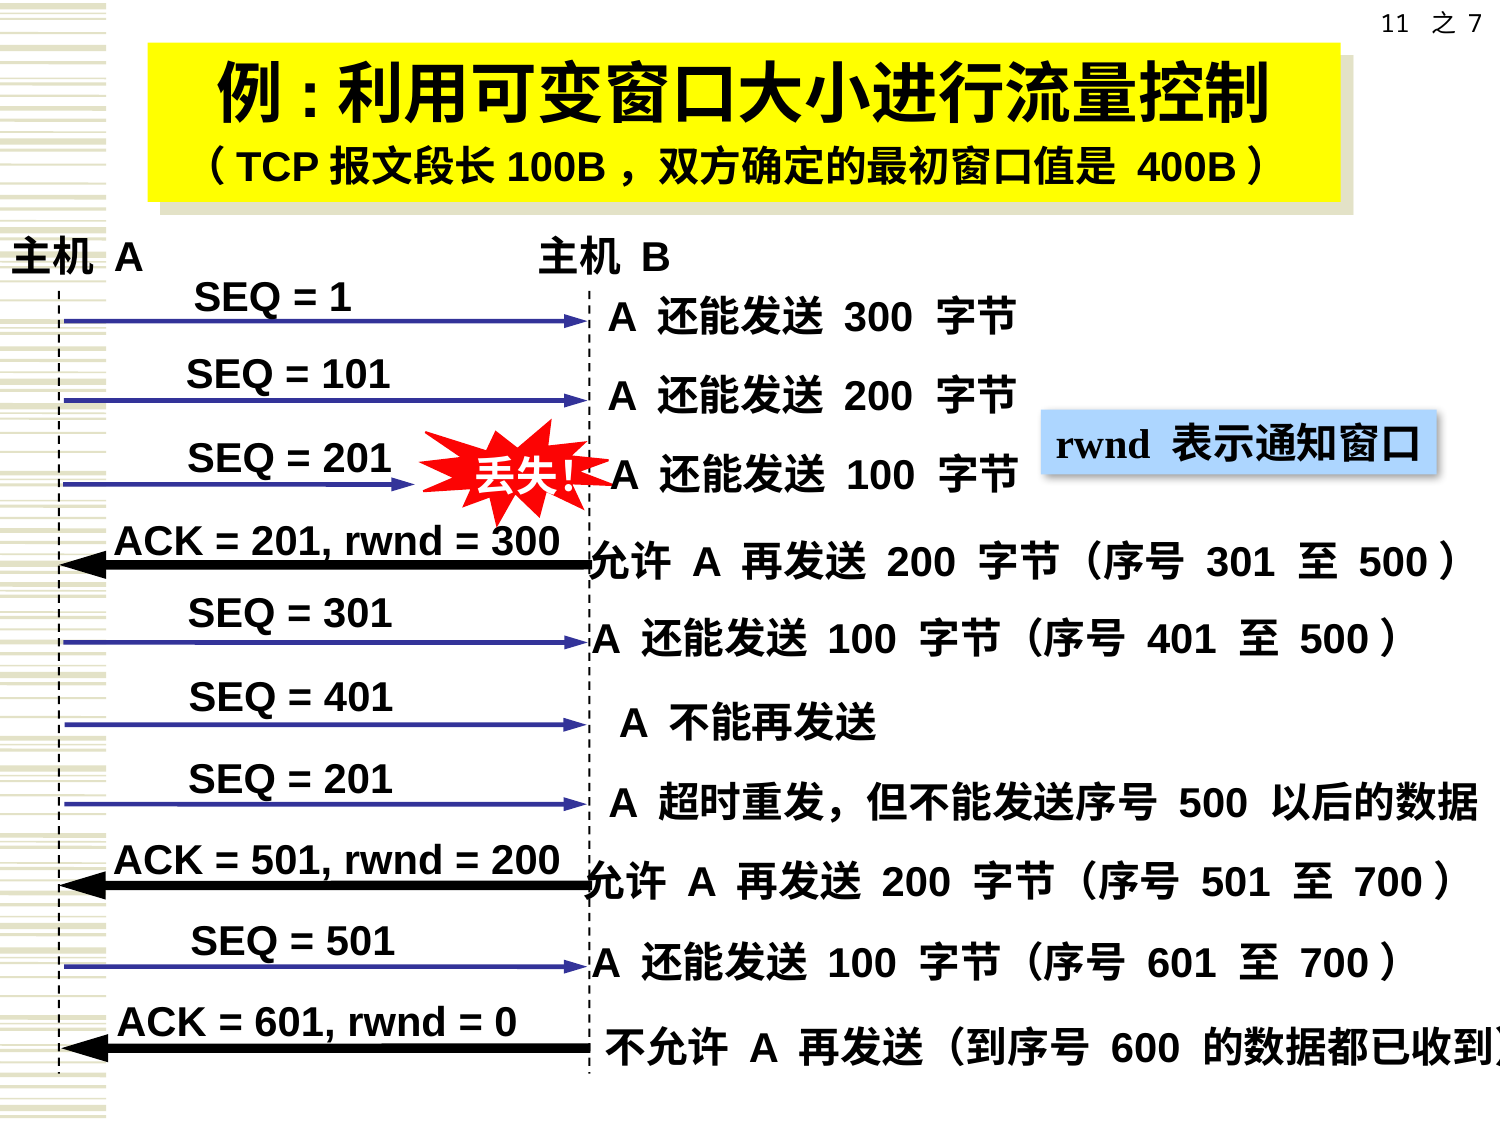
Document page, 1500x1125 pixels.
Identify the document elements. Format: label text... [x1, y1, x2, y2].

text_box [63, 262, 588, 328]
text_box 11 之 7 [1362, 0, 1500, 46]
text_box 主机 A [0, 222, 159, 287]
text_box 主机 B [522, 222, 686, 287]
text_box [60, 986, 591, 1053]
text_box A 还能发送 100 字节（序号 601 至 700） [576, 928, 1436, 994]
text_box 例:利用可变窗口大小进行流量控制 （TCP报文段长100B，双方确定的最初窗口值是 400B） [147, 42, 1341, 202]
text_box A 不能再发送 [603, 688, 893, 753]
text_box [63, 580, 588, 644]
text_box rwnd 表示通知窗口 [1040, 409, 1437, 475]
text_box A 还能发送 100 字节（序号 401 至 500） [576, 604, 1436, 670]
text_box A 还能发送 300 字节 [592, 282, 1034, 348]
text_box 允许 A 再发送 200 字节（序号 501 至 700） [569, 847, 1490, 912]
text_box 允许 A 再发送 200 字节（序号 301 至 500） [592, 527, 1495, 592]
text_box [62, 420, 616, 526]
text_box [58, 825, 593, 891]
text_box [64, 662, 587, 728]
text_box A 超时重发，但不能发送序号 500 以后的数据 [593, 769, 1494, 834]
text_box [63, 744, 588, 810]
text_box A 还能发送 200 字节 [592, 361, 1034, 426]
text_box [63, 906, 588, 973]
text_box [63, 339, 588, 405]
text_box 不允许 A 再发送（到序号 600 的数据都已收到） [589, 1013, 1500, 1079]
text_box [58, 529, 593, 572]
text_box A 还能发送 100 字节 [621, 440, 1036, 506]
